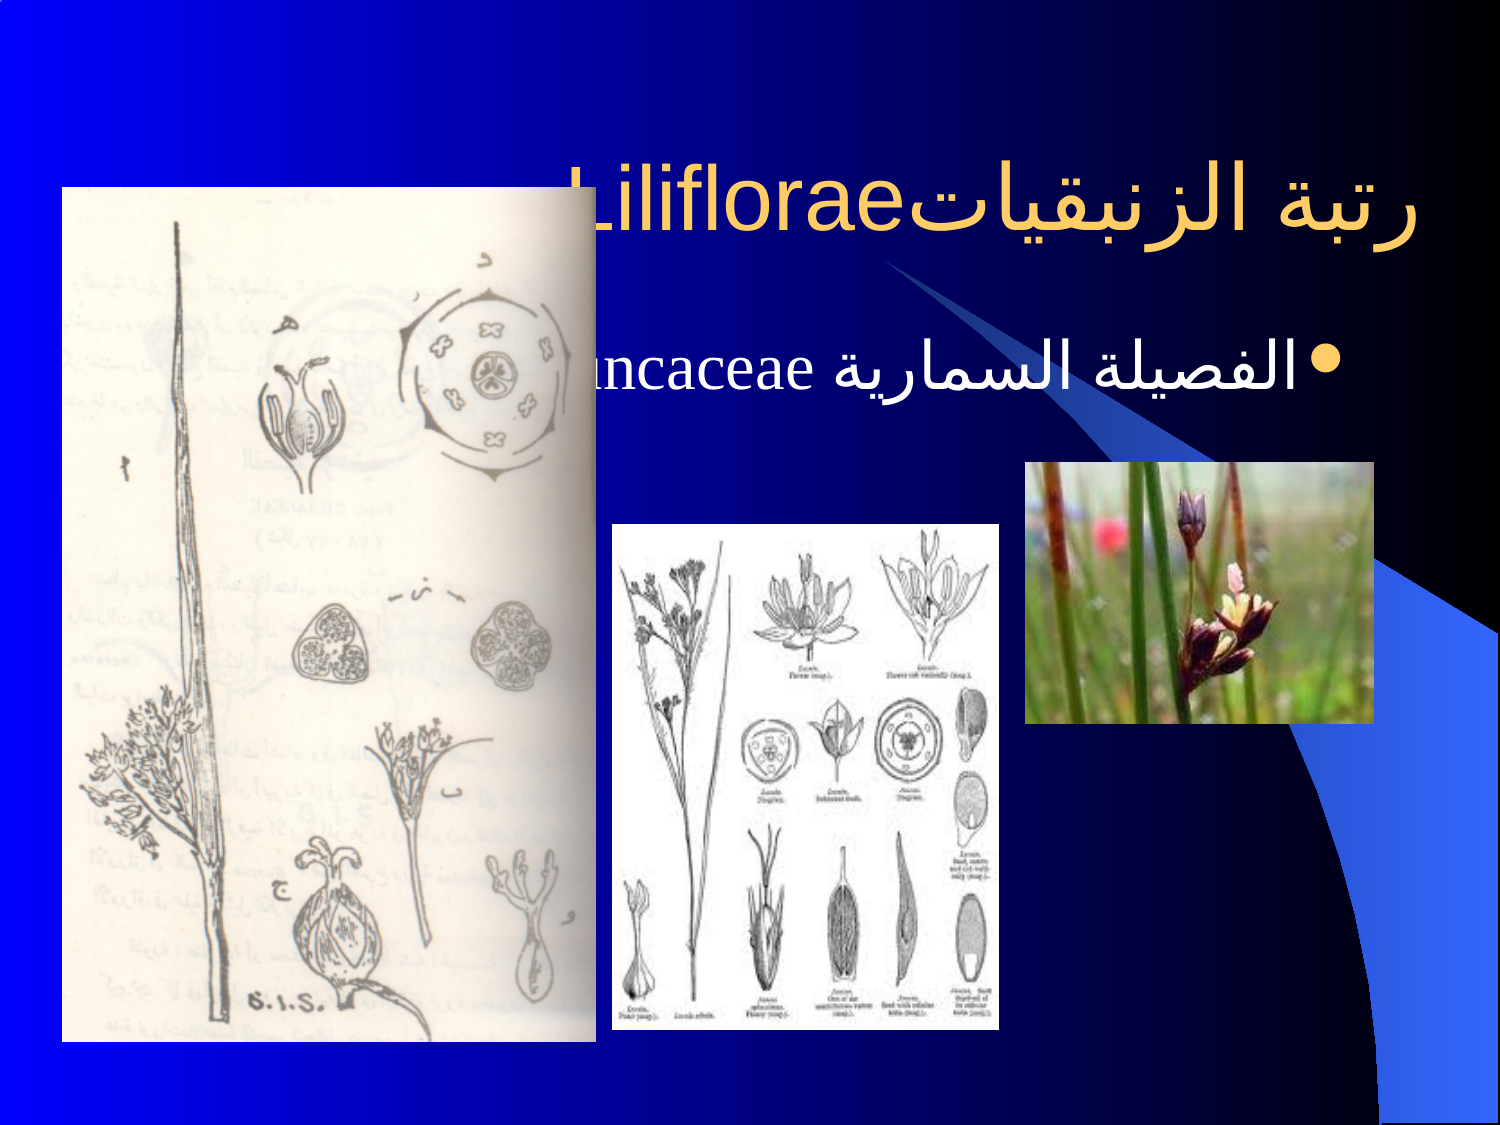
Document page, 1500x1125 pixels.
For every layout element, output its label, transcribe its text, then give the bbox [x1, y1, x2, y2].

list الفصيلة السمارية juncaceae [599, 324, 1388, 426]
picture [62, 187, 596, 1042]
picture [612, 524, 999, 1030]
title رتبة الزنبقياتLiliflorae [111, 99, 1438, 288]
picture [1024, 462, 1374, 724]
